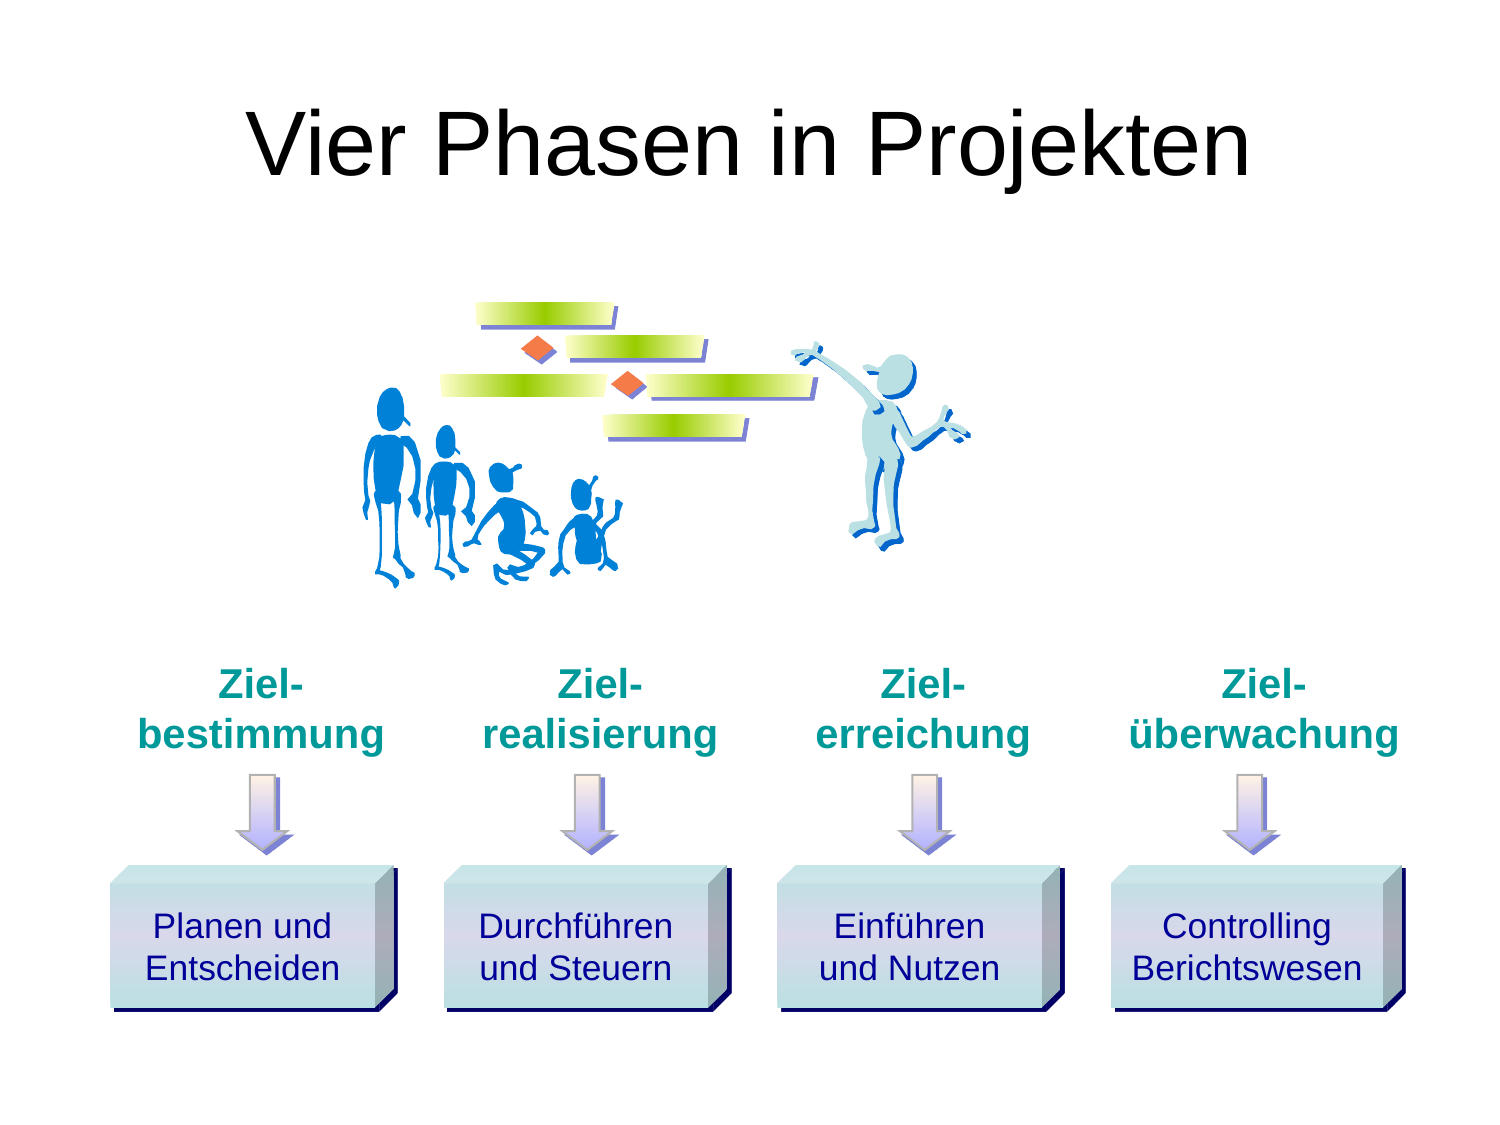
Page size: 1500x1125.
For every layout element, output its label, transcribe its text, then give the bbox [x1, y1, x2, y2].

text_box Ziel- bestimmung [122, 649, 400, 765]
text_box [237, 774, 288, 850]
text_box Controlling Berichtswesen [1111, 864, 1402, 1008]
text_box [899, 774, 950, 850]
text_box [362, 301, 967, 589]
text_box Planen und Entscheiden [110, 864, 394, 1008]
text_box Ziel- realisierung [467, 649, 734, 765]
text_box Ziel- überwachung [1113, 649, 1415, 765]
text_box [562, 774, 613, 850]
text_box Ziel- erreichung [800, 649, 1046, 765]
text_box Einführen und Nutzen [777, 864, 1061, 1008]
title Vier Phasen in Projekten [75, 45, 1425, 233]
text_box [1224, 774, 1275, 850]
text_box Durchführen und Steuern [443, 864, 728, 1008]
